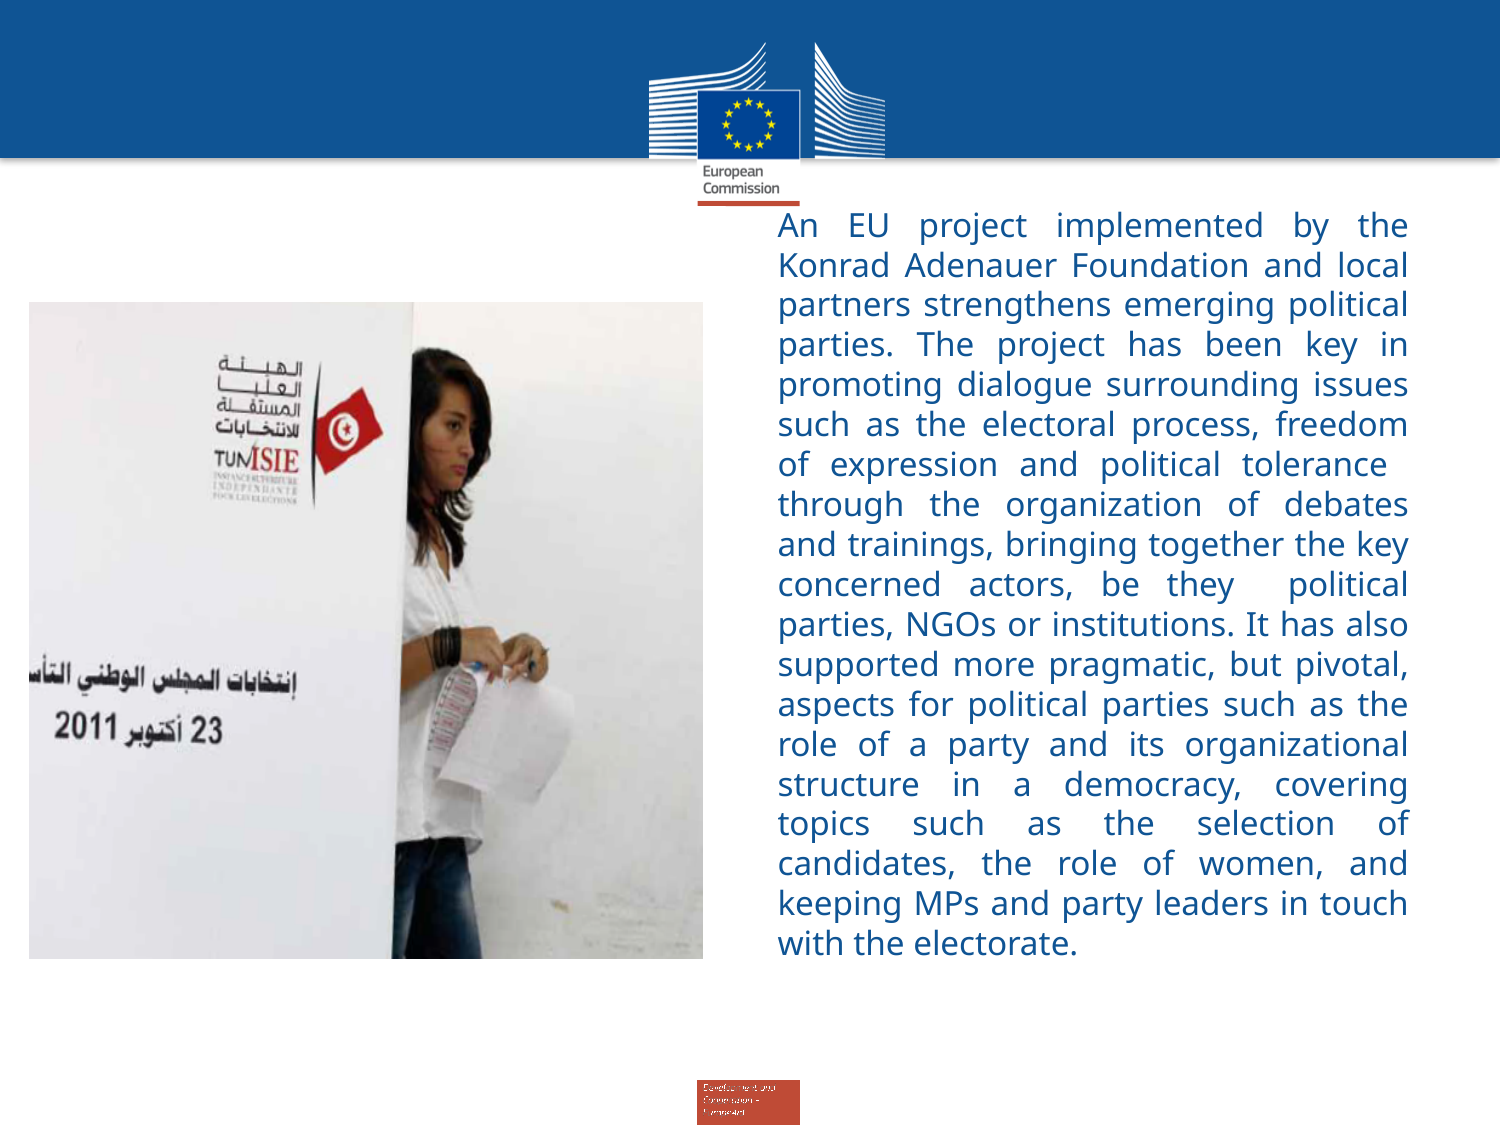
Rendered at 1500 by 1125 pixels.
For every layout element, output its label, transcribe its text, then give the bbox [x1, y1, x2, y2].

picture [29, 302, 703, 960]
picture [649, 42, 885, 208]
picture [698, 1082, 798, 1123]
list An EU project implemented by the Konrad Adenauer Foundation and local partners strengthens emerging political parties. The project has been key in promoting dialogue surrounding issues such as the electoral process, freedom of expression and political tolerance through the organization of debates and trainings, bringing together the key concerned actors, be they political parties, NGOs or institutions. It has also supported more pragmatic, but pivotal, aspects for political parties such as the role of a party and its organizational structure in a democracy, covering topics such as the selection of candidates, the role of women, and keeping MPs and party leaders in touch with the electorate. [762, 196, 1425, 976]
